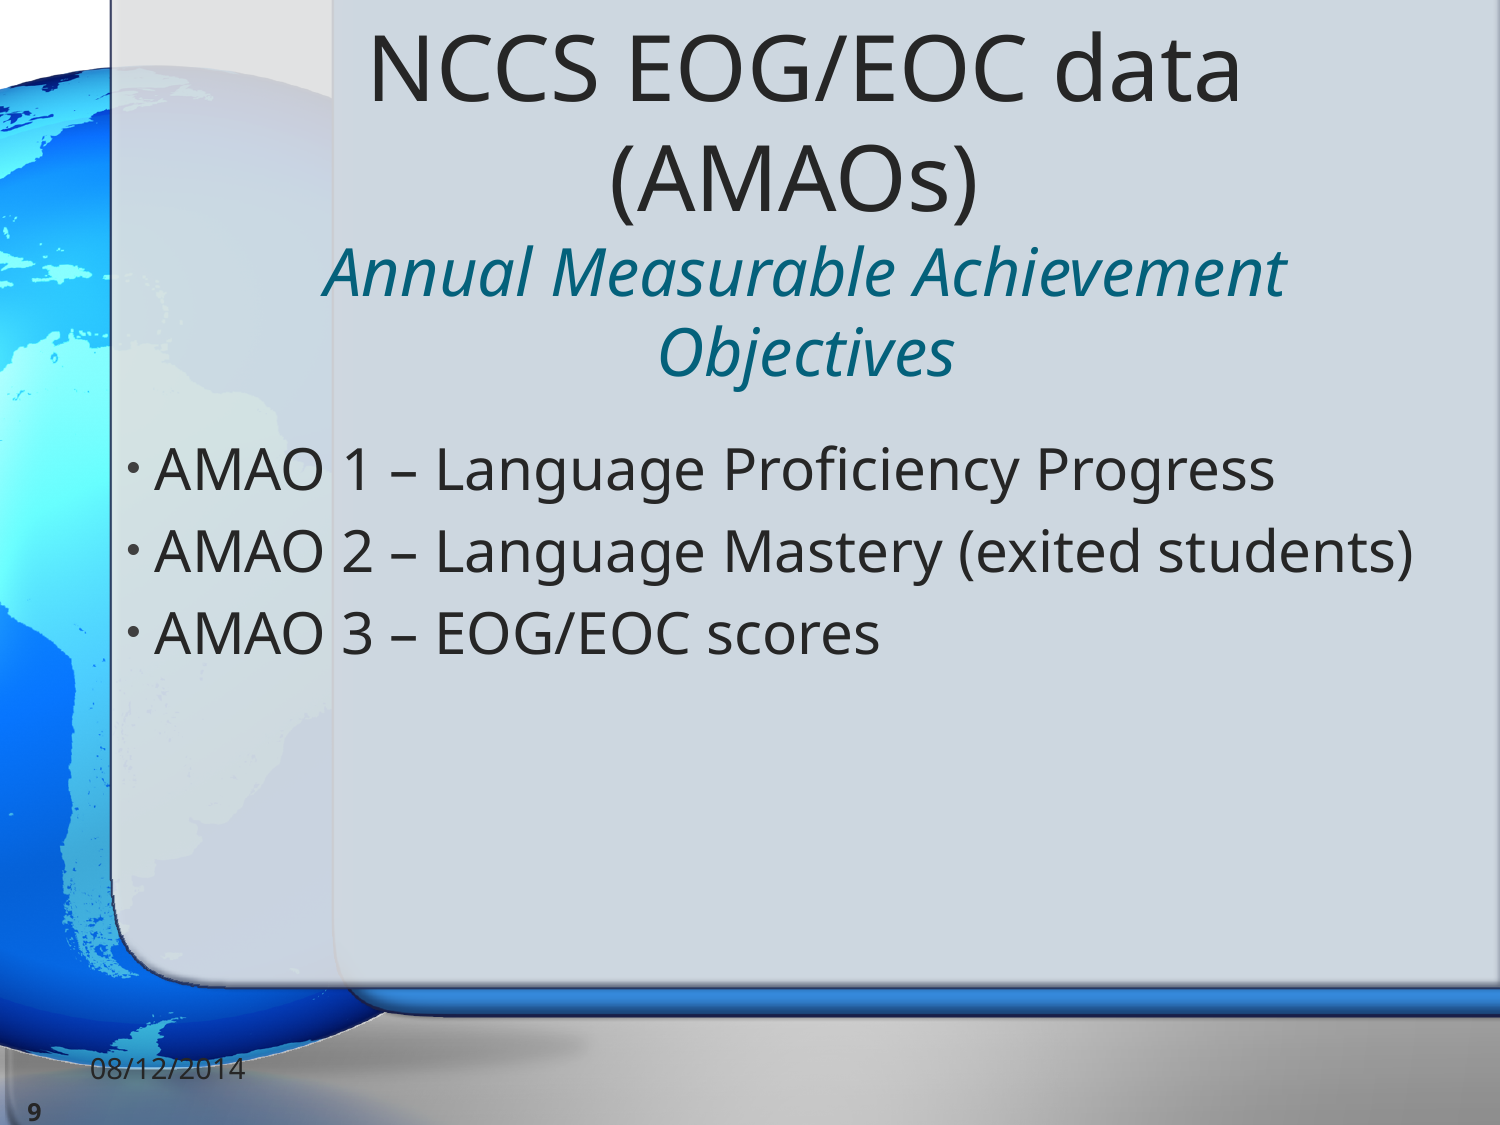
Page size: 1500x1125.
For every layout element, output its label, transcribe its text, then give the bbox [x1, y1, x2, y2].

title NCCS EOG/EOC data (AMAOs) Annual Measurable Achievement Objectives [162, 62, 1450, 338]
slide_number 9 [12, 1088, 363, 1125]
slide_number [75, 1042, 425, 1103]
list AMAO 1 – Language Proficiency Progress AMAO 2 – Language Mastery (exited students) AMAO 3 – EOG/EOC scores [111, 425, 1462, 988]
picture [0, 0, 1500, 1125]
